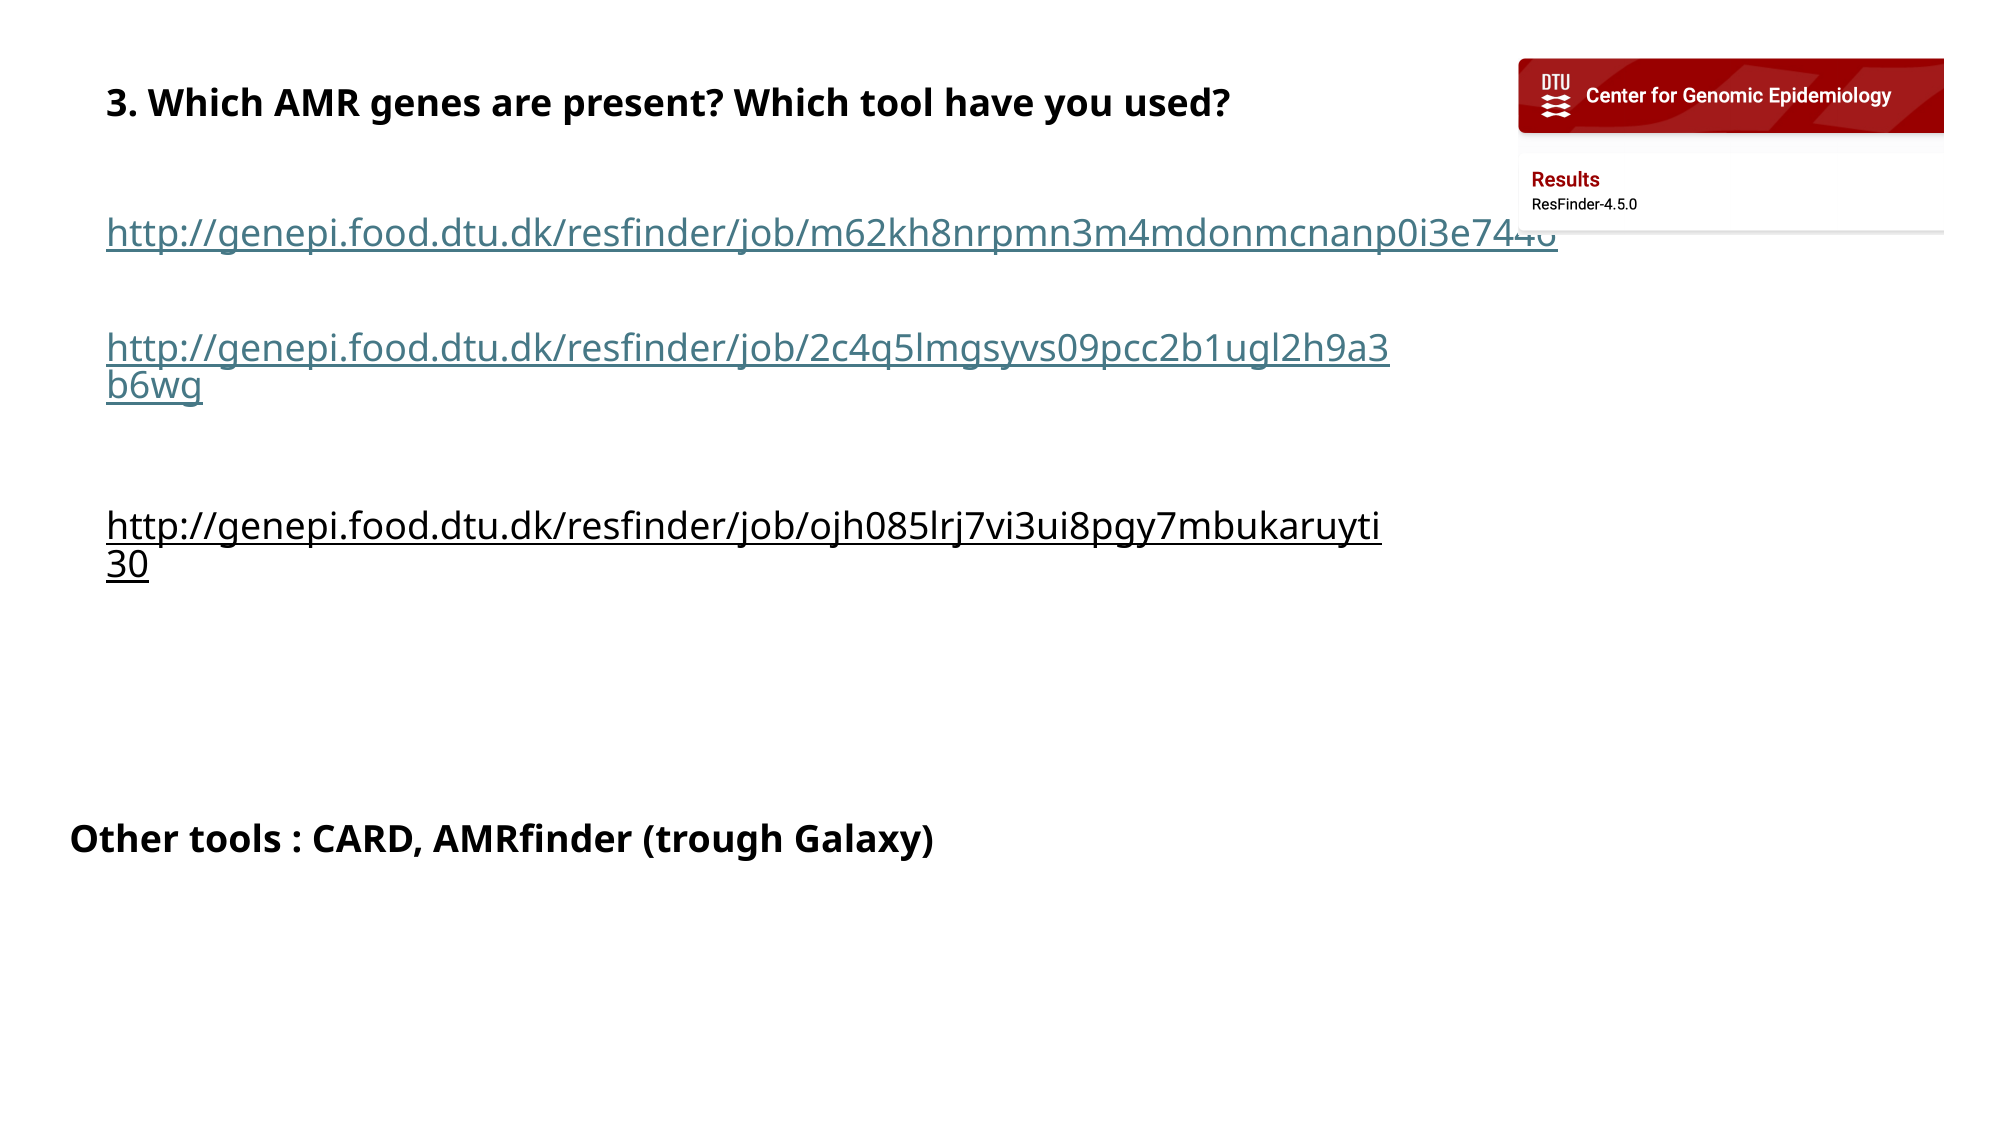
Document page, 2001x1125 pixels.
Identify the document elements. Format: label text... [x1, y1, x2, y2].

text_box 3. Which AMR genes are present? Which tool have you used? [91, 71, 1311, 177]
picture [1517, 57, 1945, 236]
text_box Other tools : CARD, AMRfinder (trough Galaxy) [54, 807, 950, 868]
text_box http://genepi.food.dtu.dk/resfinder/job/2c4q5lmgsyvs09pcc2b1ugl2h9a3b6wg http://genepi.food.dtu.dk/resfinder/job/ojh085lrj7vi3ui8pgy7mbukaruyti30 [91, 316, 1418, 569]
text_box http://genepi.food.dtu.dk/resfinder/job/m62kh8nrpmn3m4mdonmcnanp0i3e7446 [91, 201, 1694, 267]
